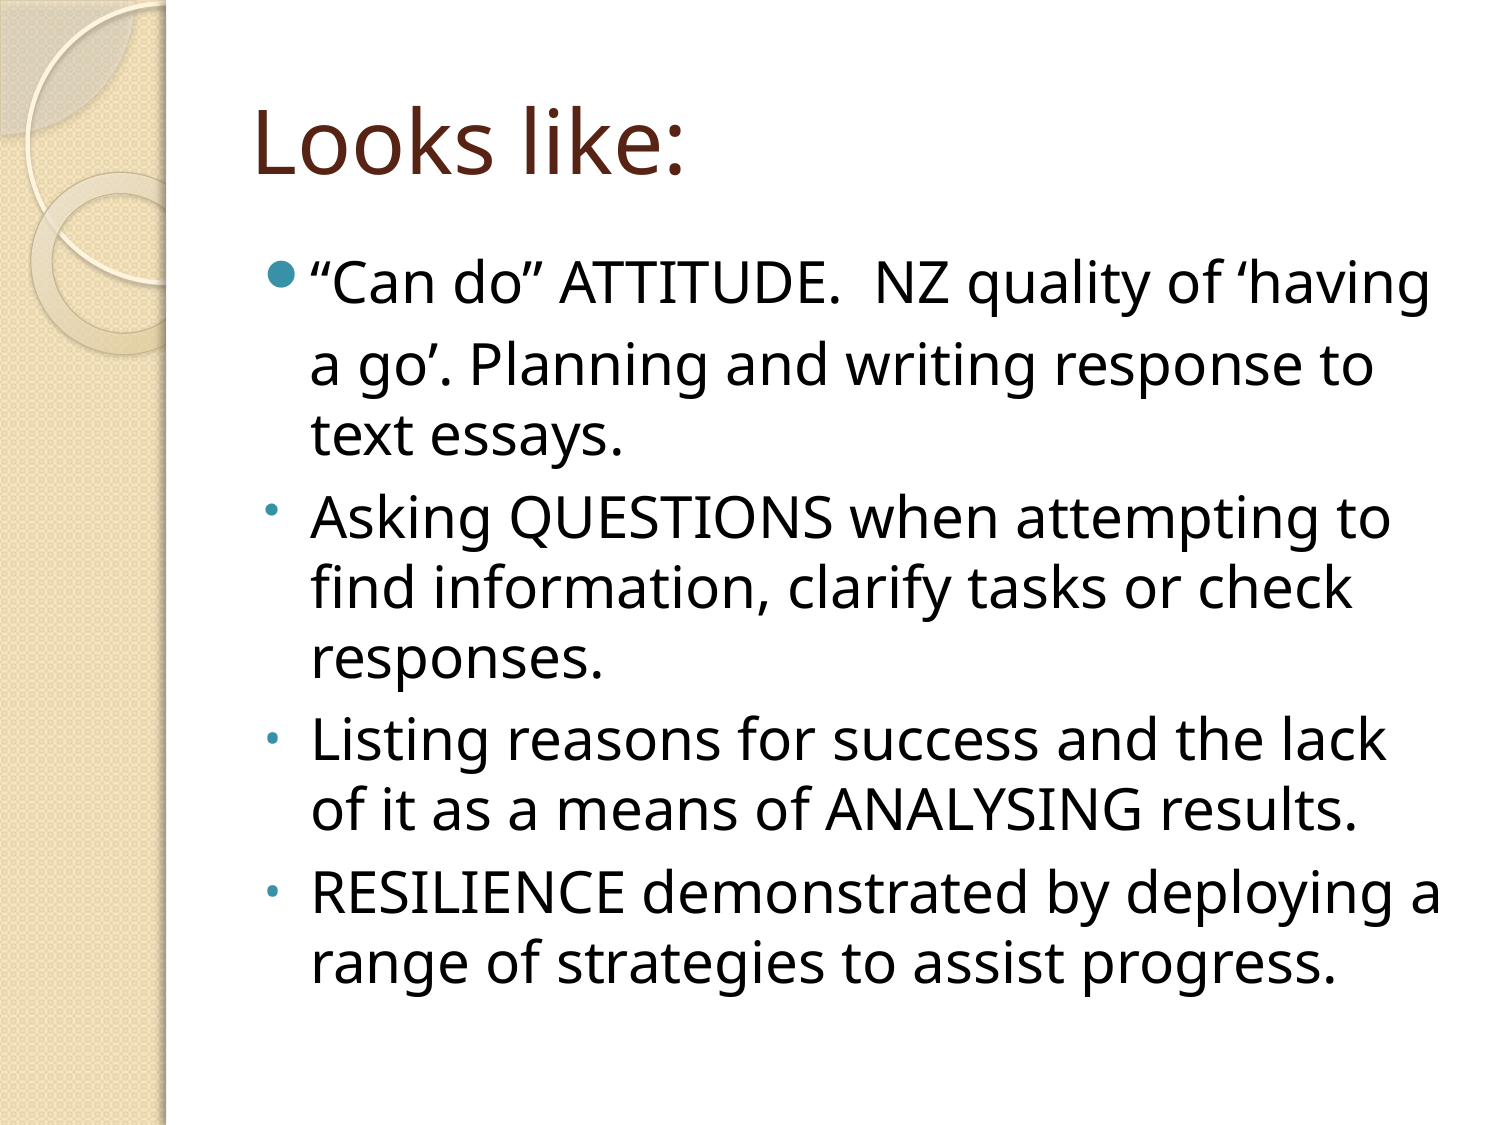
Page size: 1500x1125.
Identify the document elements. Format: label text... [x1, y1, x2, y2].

title Looks like: [235, 45, 1466, 233]
list “Can do” ATTITUDE. NZ quality of ‘having a go’. Planning and writing response to text essays. Asking QUESTIONS when attempting to find information, clarify tasks or check responses. Listing reasons for success and the lack of it as a means of ANALYSING results. RESILIENCE demonstrated by deploying a range of strategies to assist progress. [235, 237, 1466, 1026]
